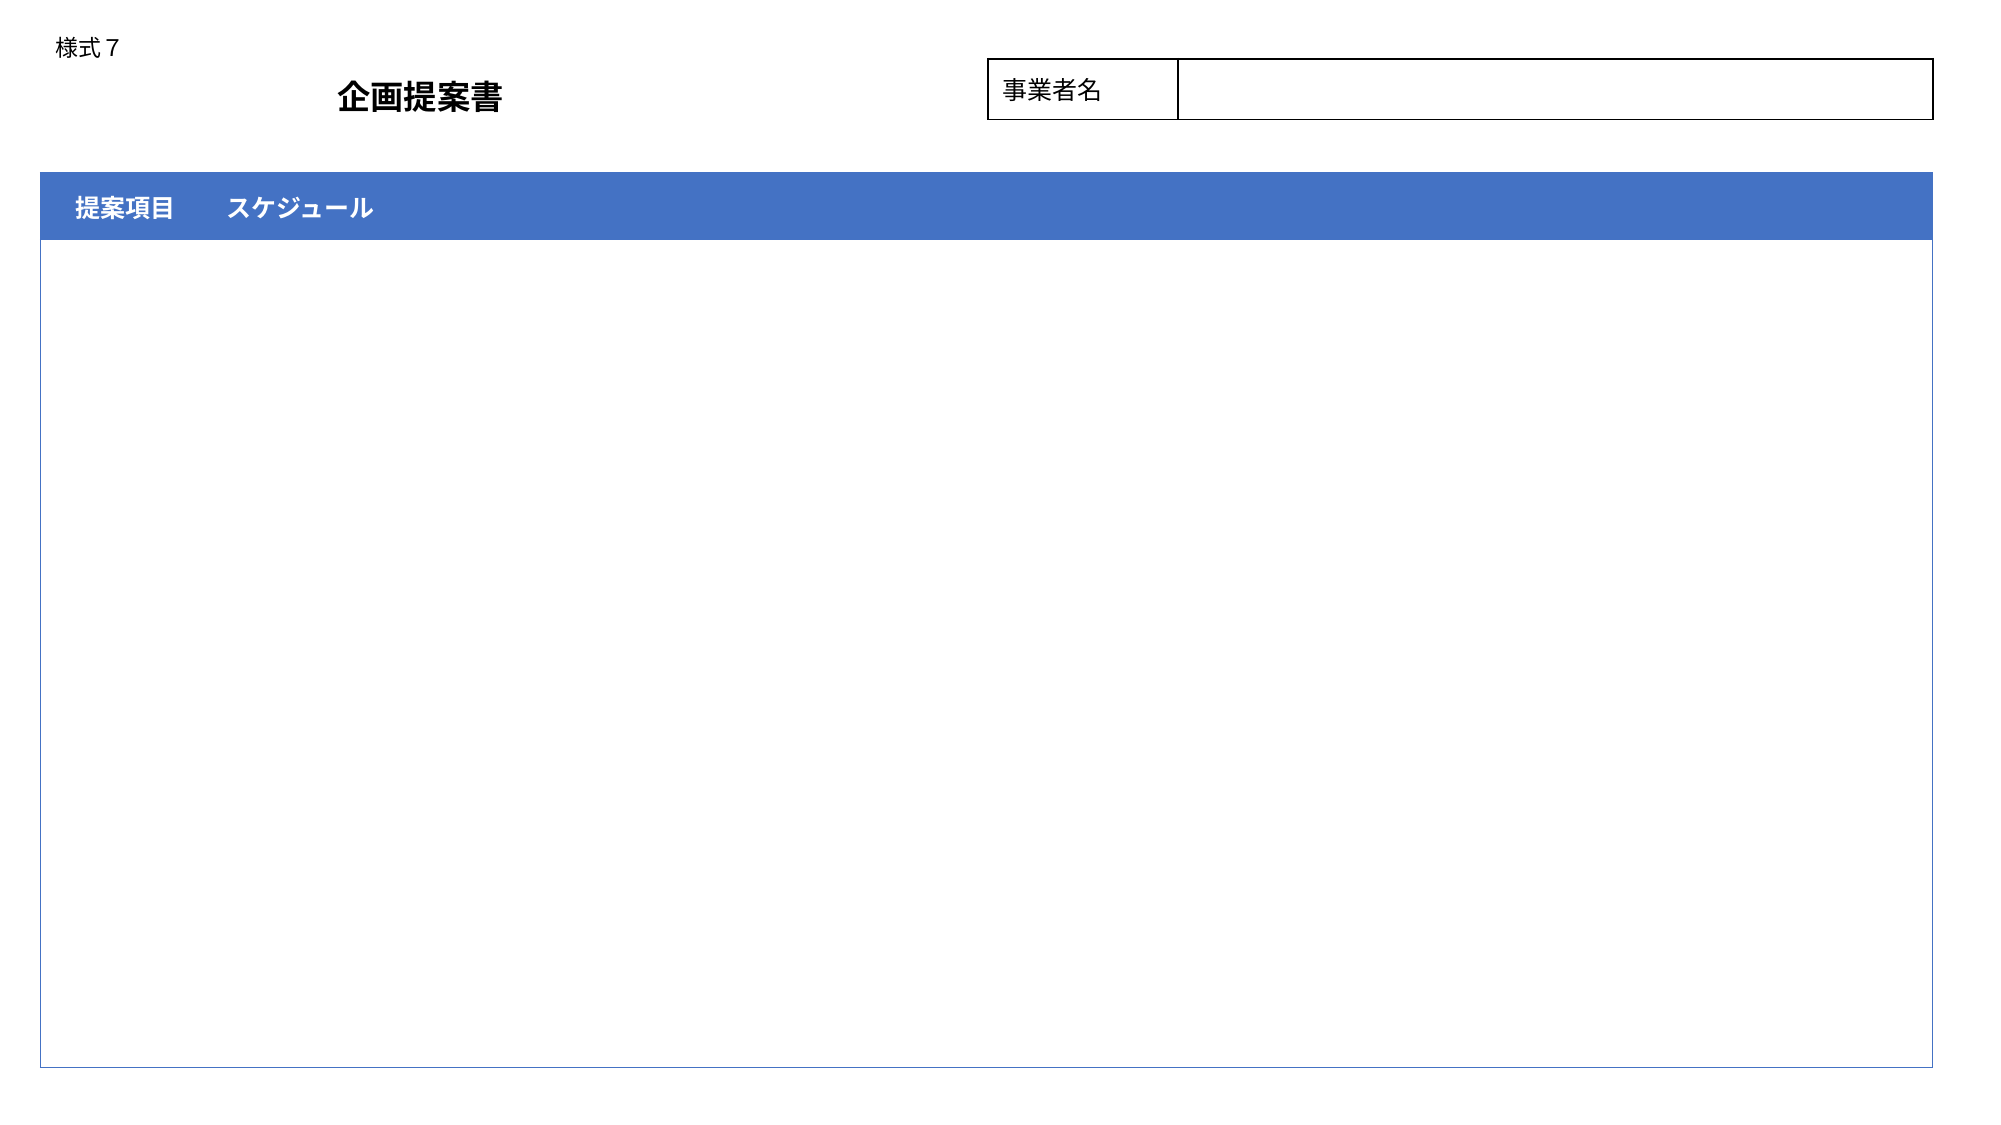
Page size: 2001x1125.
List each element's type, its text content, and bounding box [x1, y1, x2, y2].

table_header 事業者名 [989, 60, 1177, 119]
table_header 提案項目 [41, 173, 211, 239]
table_header スケジュール [211, 173, 1932, 239]
table_header [1179, 60, 1932, 119]
table_cell [41, 240, 1932, 1067]
text_box 様式７ [40, 26, 140, 69]
text_box 企画提案書 [322, 69, 519, 124]
